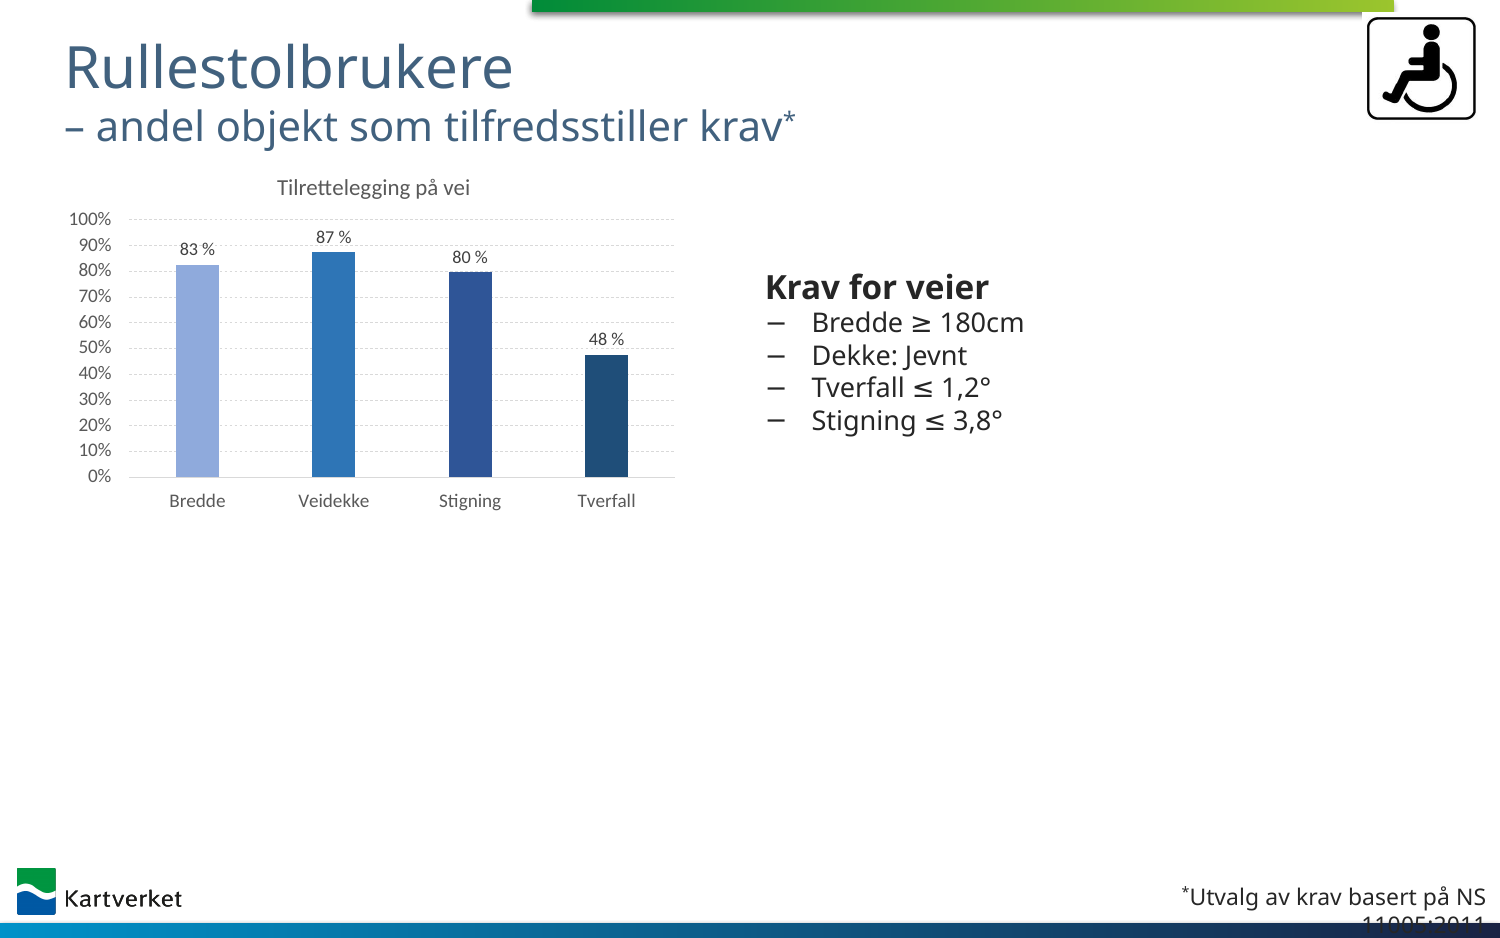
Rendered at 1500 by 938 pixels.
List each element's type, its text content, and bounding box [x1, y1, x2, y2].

picture [1362, 12, 1481, 126]
text_box Rullestolbrukere – andel objekt som tilfredsstiller krav* [49, 25, 1431, 158]
text_box Krav for veier Bredde ≥ 180cm Dekke: Jevnt Tverfall ≤ 1,2° Stigning ≤ 3,8° [750, 258, 1234, 444]
picture [62, 166, 686, 519]
text_box *Utvalg av krav basert på NS 11005:2011 [1068, 873, 1500, 938]
